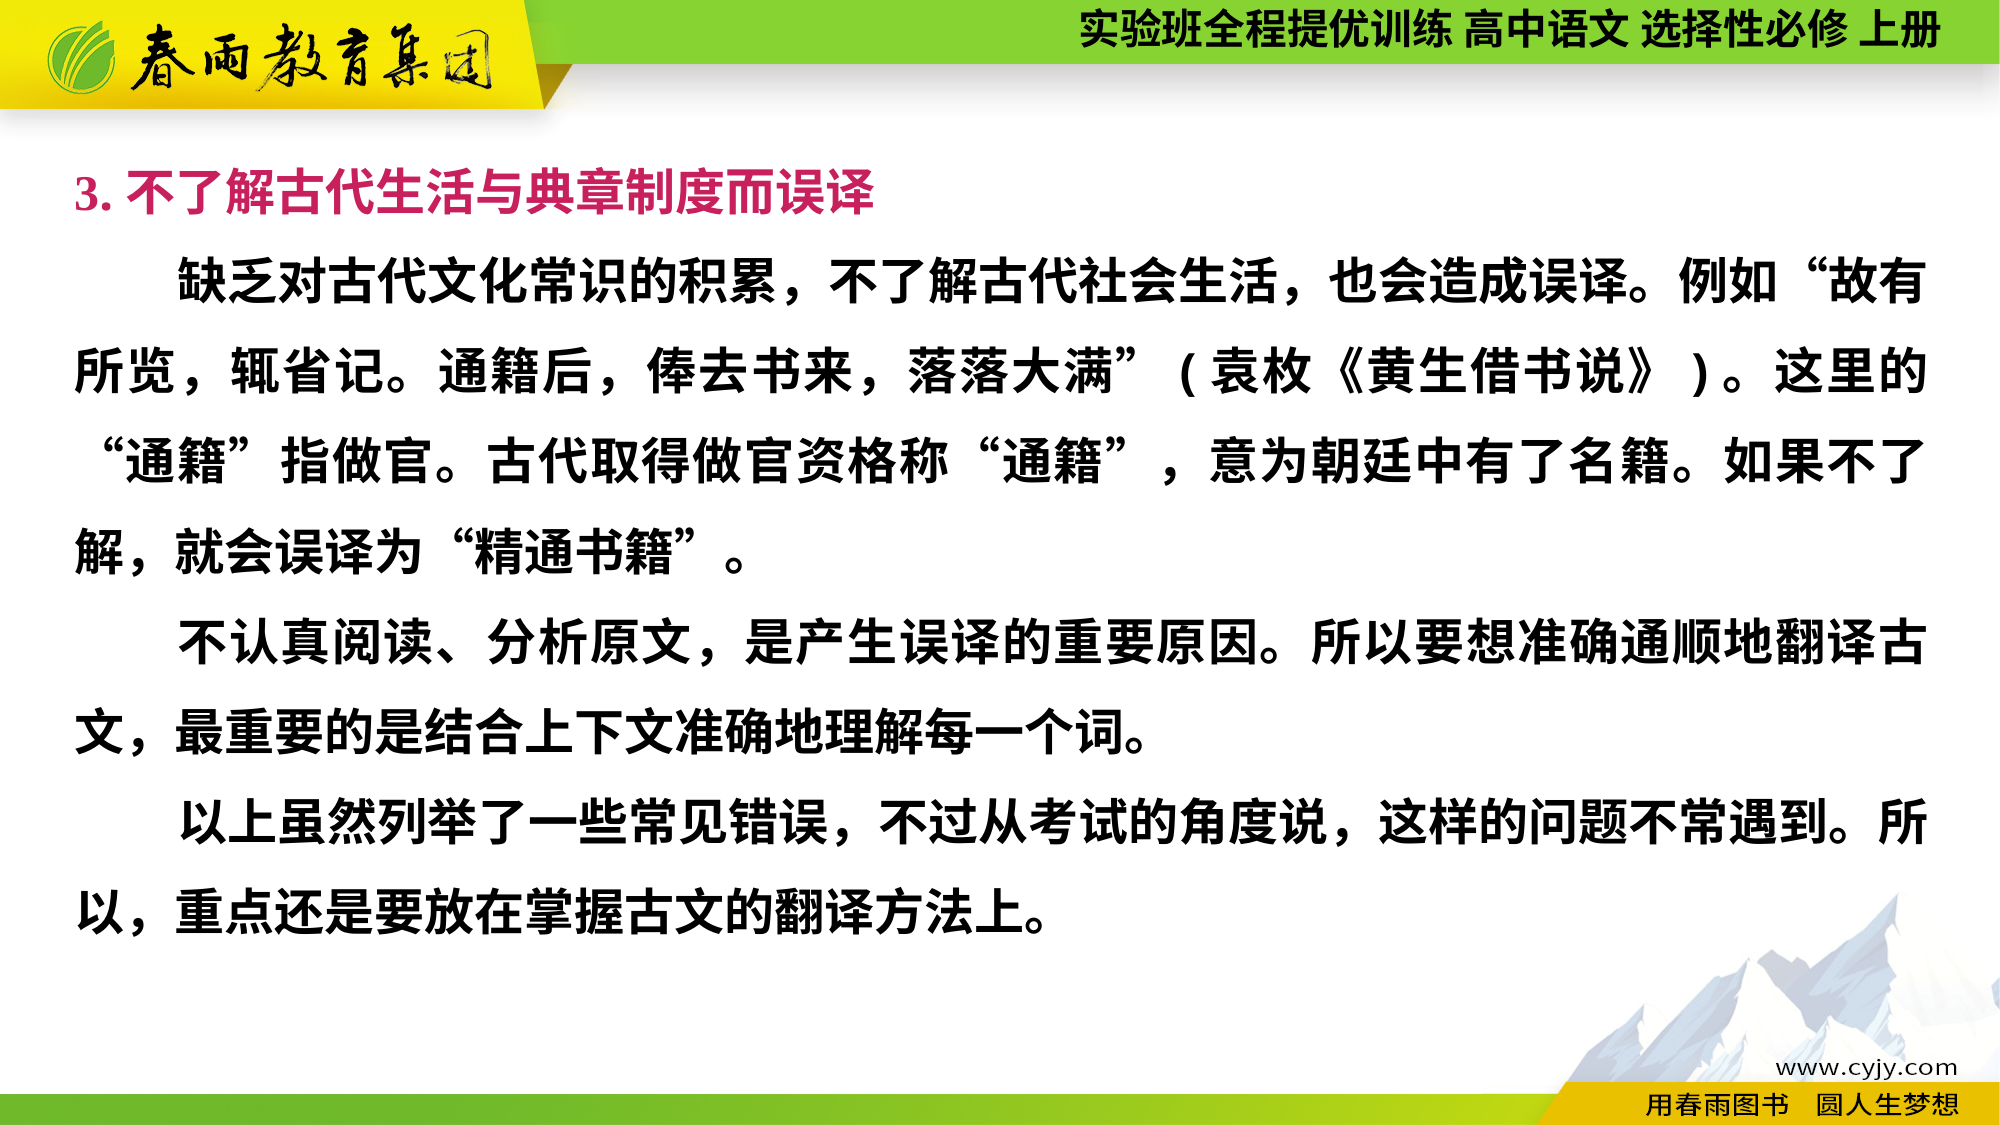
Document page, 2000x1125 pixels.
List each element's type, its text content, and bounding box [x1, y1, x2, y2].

picture [0, 0, 2000, 1125]
list 3.不了解古代生活与典章制度而误译 缺乏对古代文化常识的积累，不了解古代社会生活，也会造成误译。例如“故有所览，辄省记。通籍后，俸去书来，落落大满”(袁枚《黄生借书说》)。这里的“通籍”指做官。古代取得做官资格称“通籍”，意为朝廷中有了名籍。如果不了解，就会误译为“精通书籍”。 不认真阅读、分析原文，是产生误译的重要原因。所以要想准确通顺地翻译古文，最重要的是结合上下文准确地理解每一个词。 以上虽然列举了一些常见错误，不过从考试的角度说，这样的问题不常遇到。所以，重点还是要放在掌握古文的翻译方法上。 [59, 122, 1944, 956]
